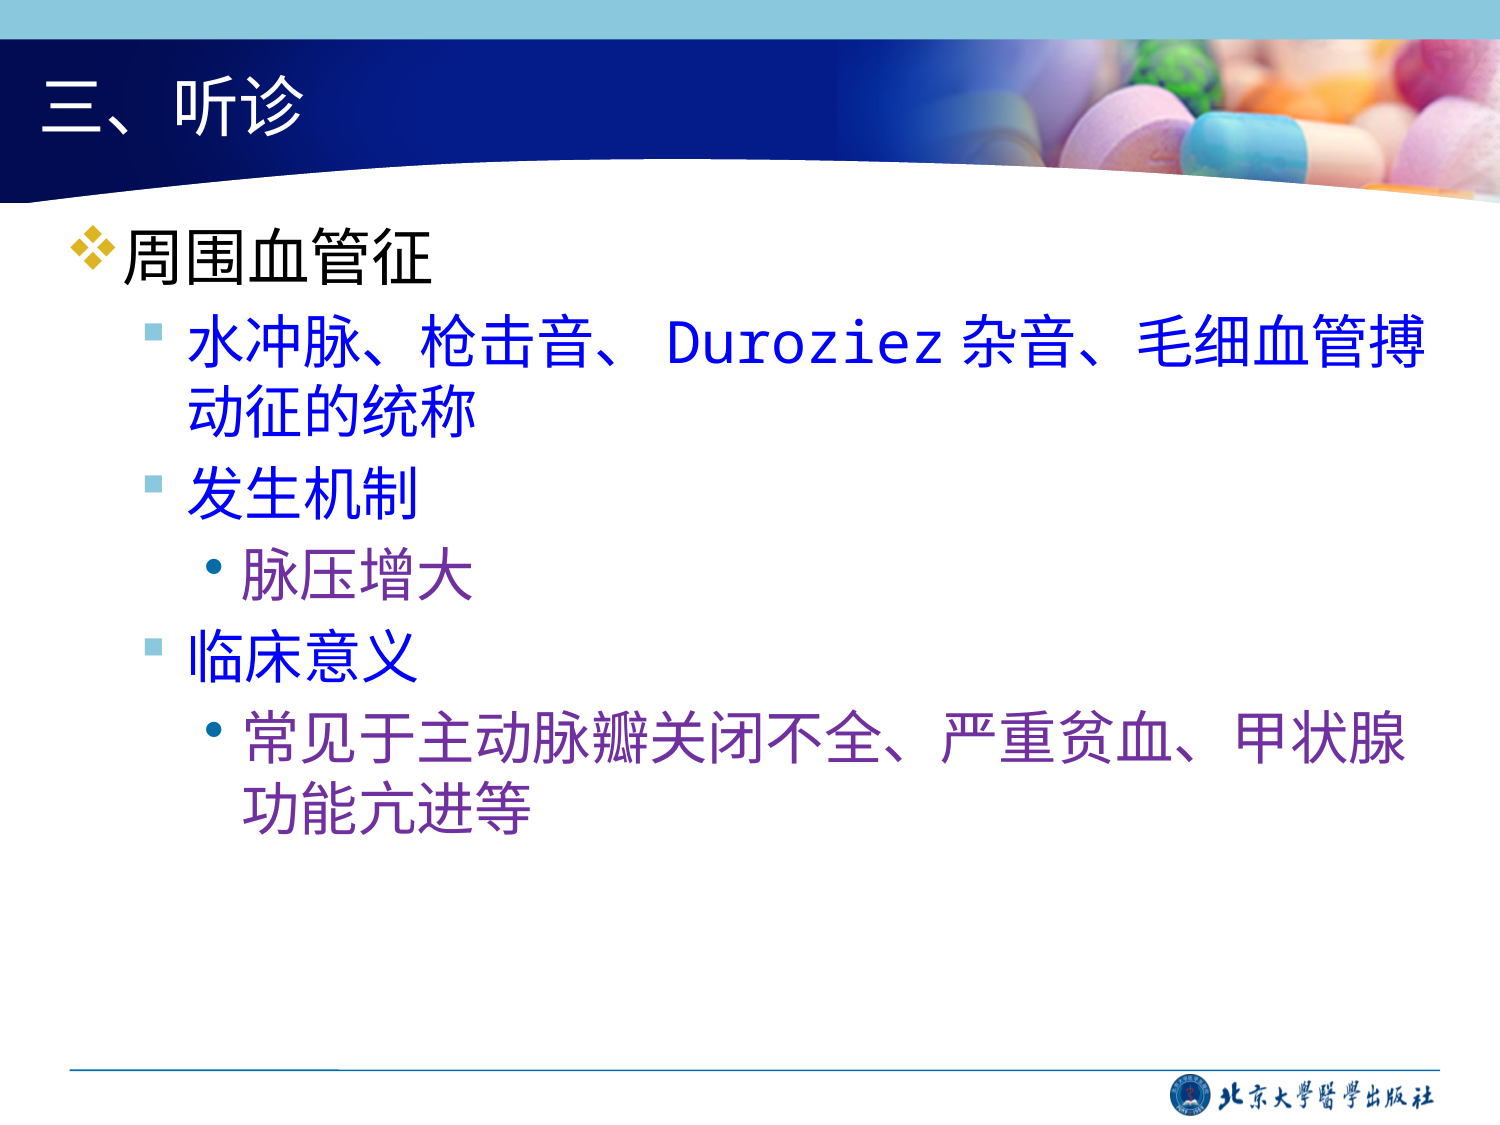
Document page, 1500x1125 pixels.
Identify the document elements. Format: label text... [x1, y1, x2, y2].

list 周围血管征 水冲脉、枪击音、Duroziez杂音、毛细血管搏动征的统称 发生机制 脉压增大 临床意义 常见于主动脉瓣关闭不全、严重贫血、甲状腺功能亢进等 [49, 210, 1463, 1026]
picture [0, 40, 1500, 203]
title 三、听诊 [23, 58, 1349, 152]
picture [1170, 1074, 1436, 1118]
